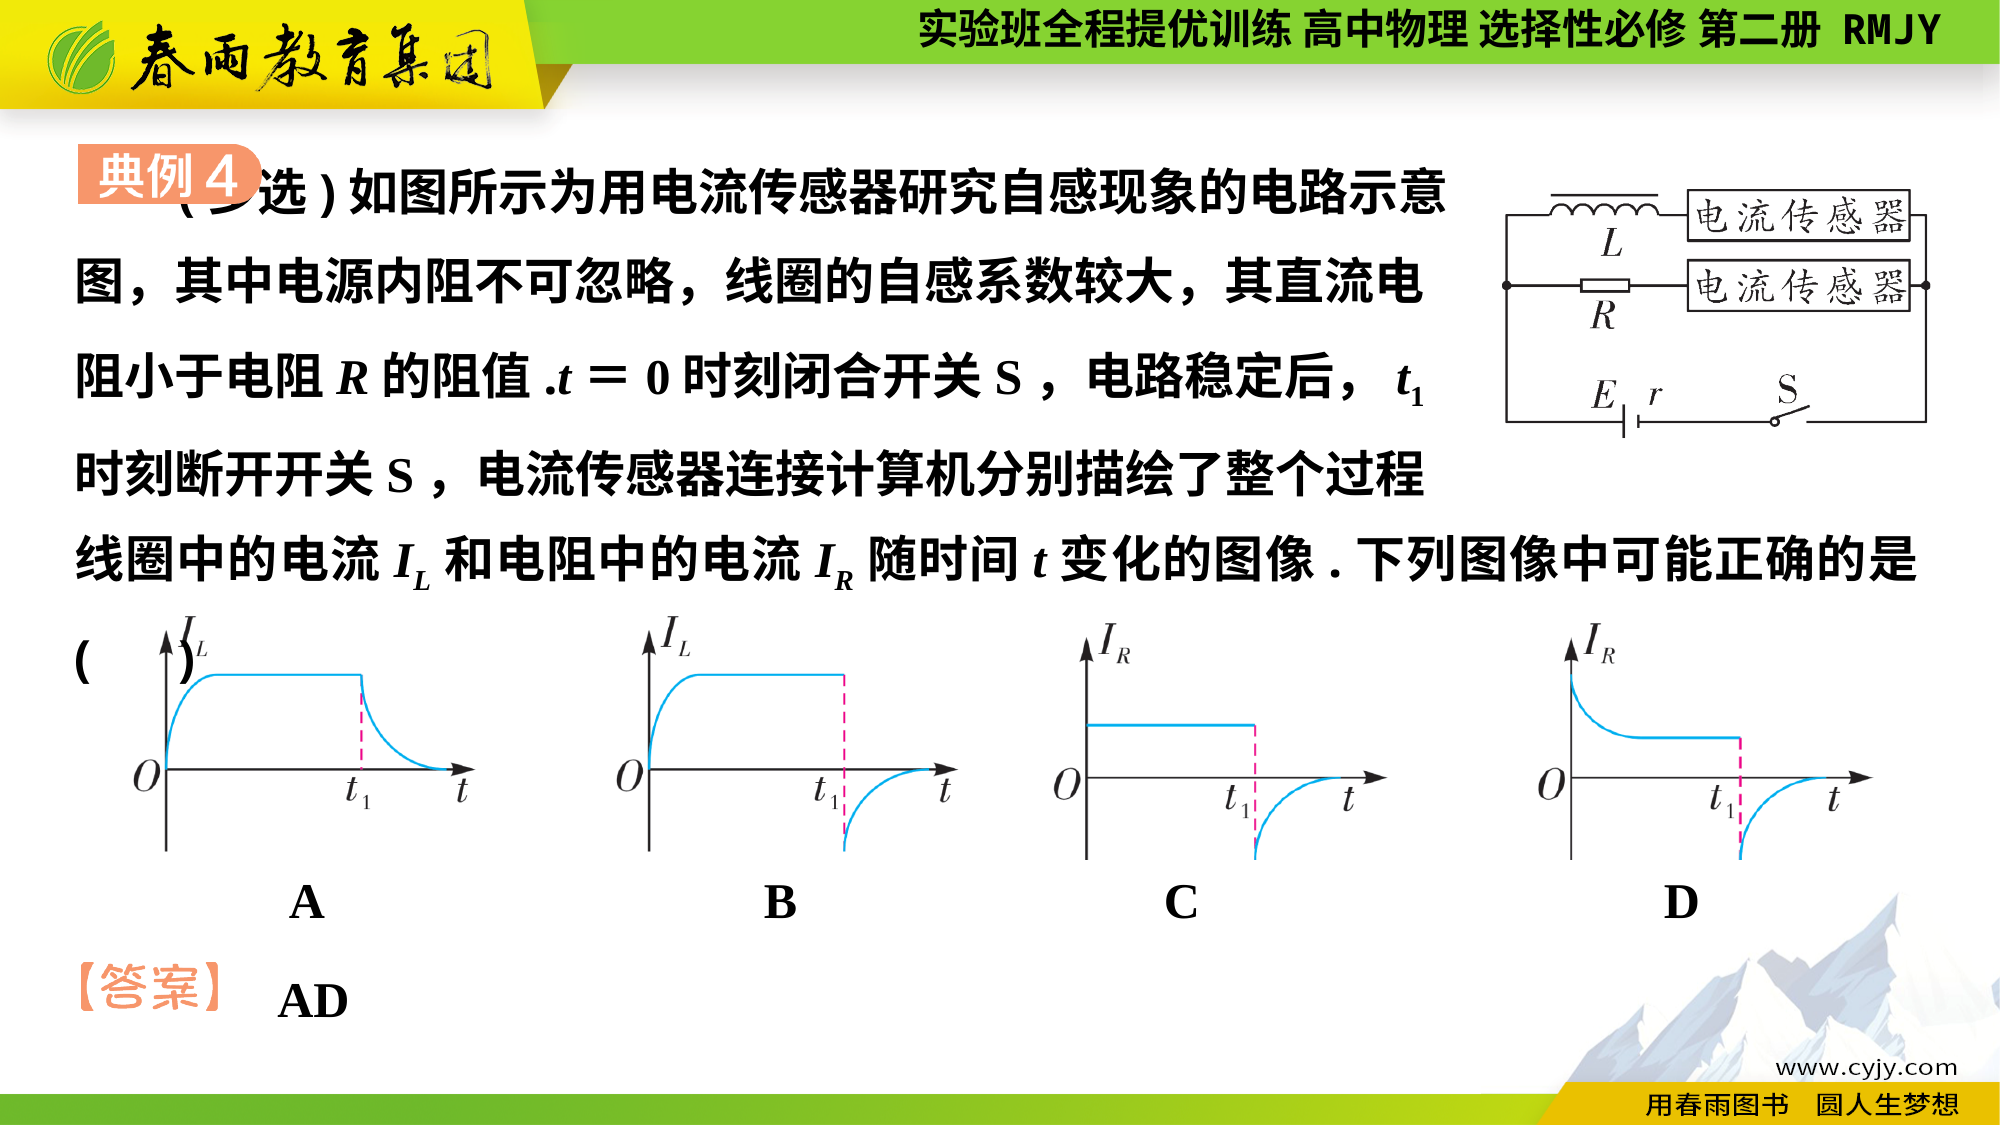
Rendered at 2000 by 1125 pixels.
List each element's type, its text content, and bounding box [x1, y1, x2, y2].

text_box AD [262, 930, 365, 1036]
text_box A B C D [273, 831, 1715, 936]
list (多选)如图所示为用电流传感器研究自感现象的电路示意图，其中电源内阻不可忽略，线圈的自感系数较大，其直流电阻小于电阻R的阻值.t＝0时刻闭合开关S，电路稳定后，t1时刻断开开关S，电流传感器连接计算机分别描绘了整个过程 [59, 122, 1473, 486]
picture [0, 0, 2000, 1125]
text_box 线圈中的电流IL和电阻中的电流IR随时间t变化的图像.下列图像中可能正确的是( ) [59, 486, 1945, 694]
